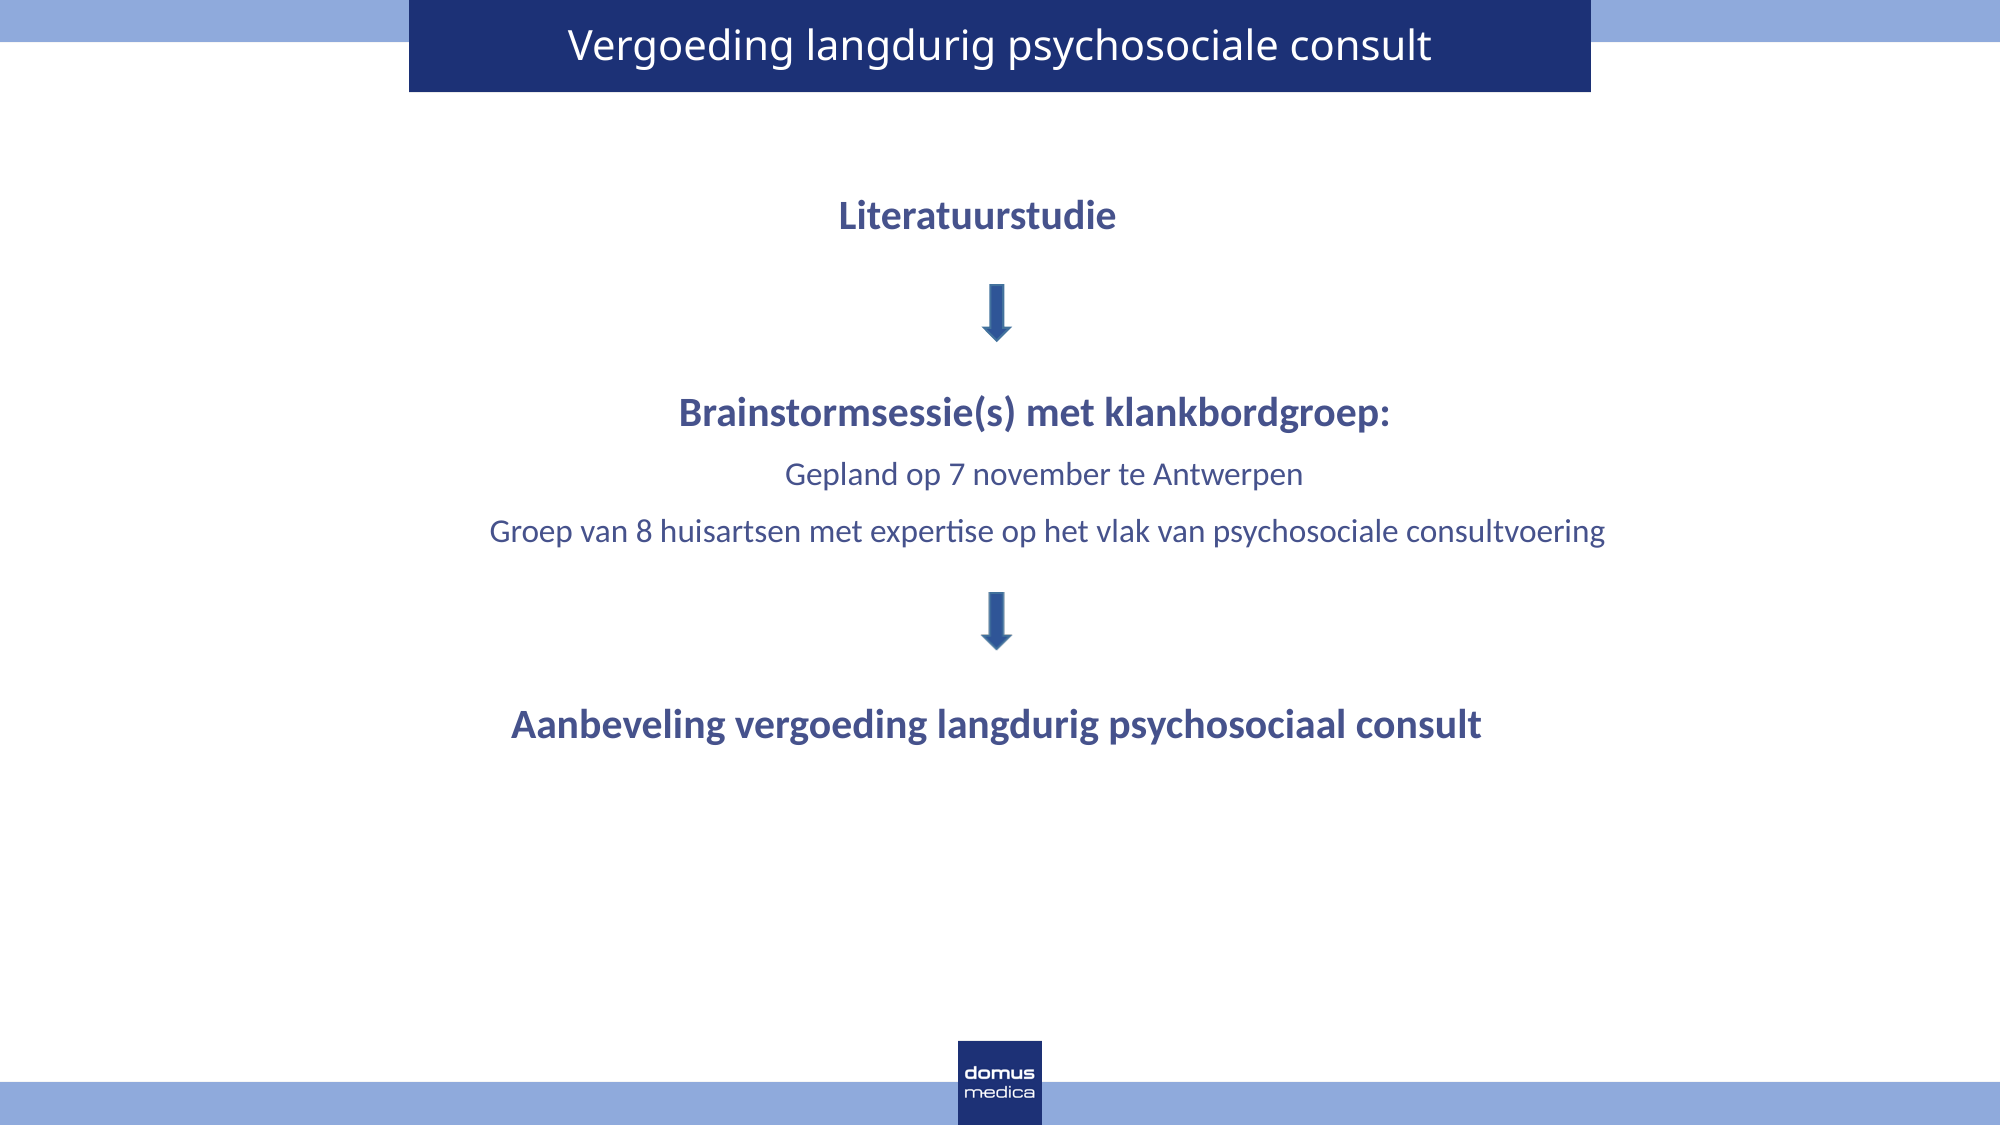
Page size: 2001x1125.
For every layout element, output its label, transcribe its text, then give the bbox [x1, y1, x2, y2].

picture [0, 0, 2000, 1125]
title Vergoeding langdurig psychosociale consult [408, 0, 1592, 94]
text_box [981, 284, 1013, 343]
list Literatuurstudie Brainstormsessie(s) met klankbordgroep: Gepland op 7 november te Antwerpen Groep van 8 huisartsen met expertise op het vlak van psychosociale consultvoering Aanbeveling vergoeding langdurig psychosociaal consult [110, 185, 1836, 1057]
